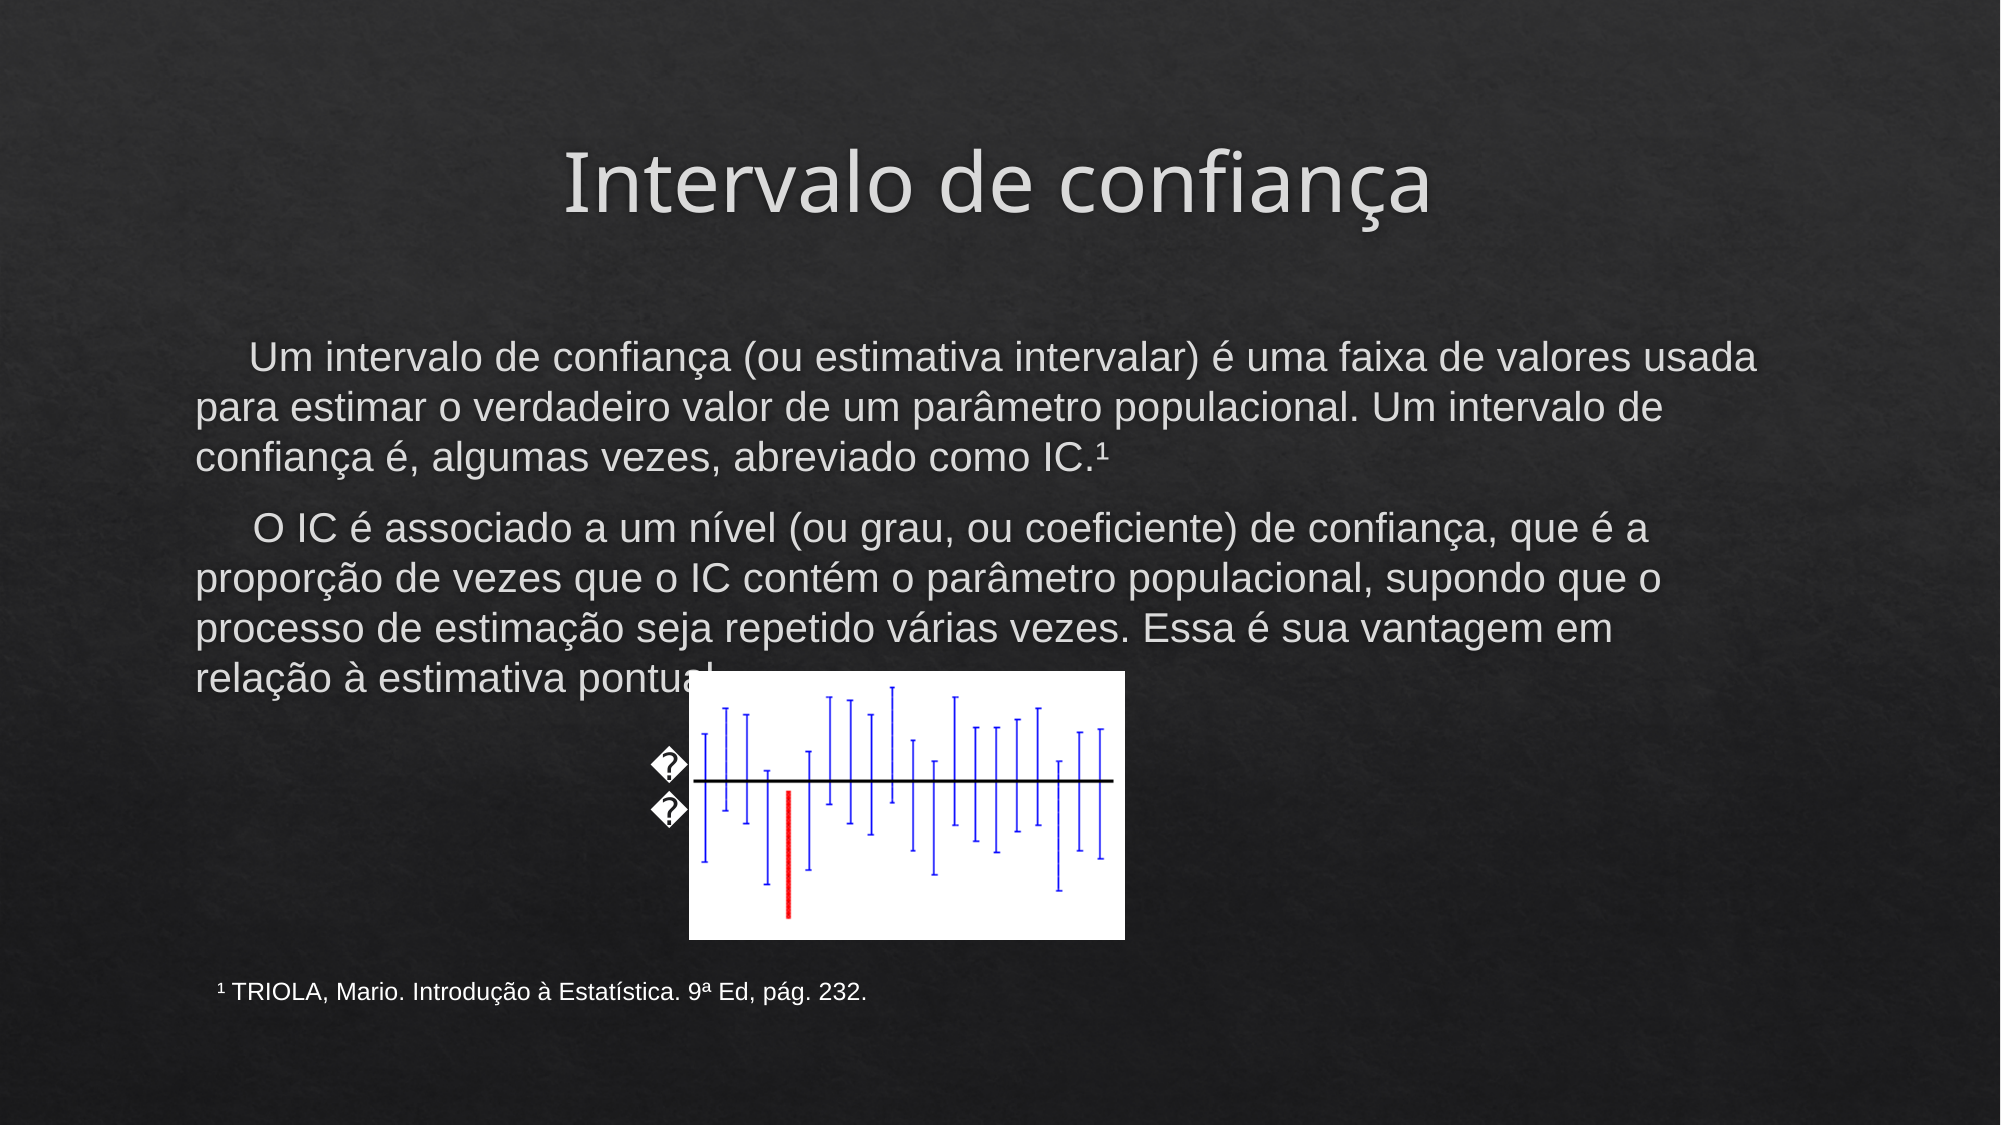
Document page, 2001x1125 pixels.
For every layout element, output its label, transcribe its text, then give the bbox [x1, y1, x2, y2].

text_box 𝜃 [635, 735, 674, 841]
picture [688, 671, 1126, 941]
list Um intervalo de confiança (ou estimativa intervalar) é uma faixa de valores usada para estimar o verdadeiro valor de um parâmetro populacional. Um intervalo de confiança é, algumas vezes, abreviado como IC.¹ O IC é associado a um nível (ou grau, ou coeficiente) de confiança, que é a proporção de vezes que o IC contém o parâmetro populacional, supondo que o processo de estimação seja repetido várias vezes. Essa é sua vantagem em relação à estimativa pontual. [180, 321, 1775, 908]
title Intervalo de confiança [149, 99, 1849, 260]
text_box ¹ TRIOLA, Mario. Introdução à Estatística. 9ª Ed, pág. 232. [202, 967, 1125, 1013]
